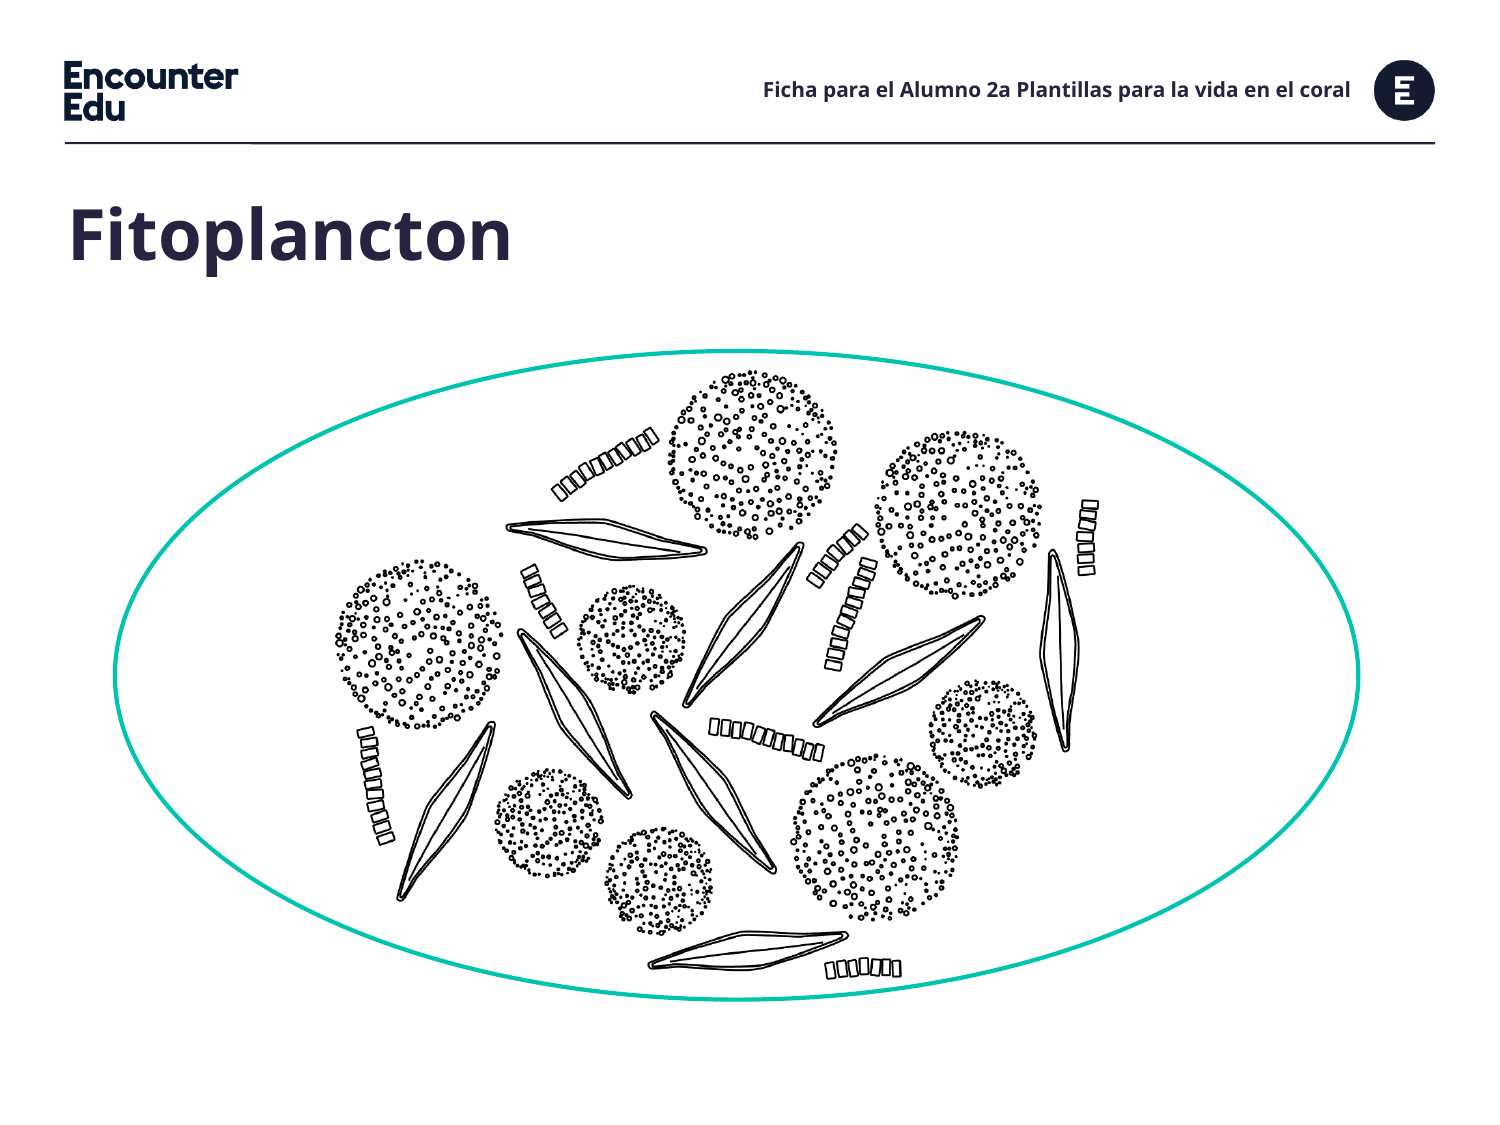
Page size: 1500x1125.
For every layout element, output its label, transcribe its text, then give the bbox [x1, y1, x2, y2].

list Fitoplancton [59, 191, 929, 394]
text_box [523, 980, 950, 1000]
picture [335, 370, 1099, 980]
title Ficha para el Alumno 2a Plantillas para la vida en el coral [749, 67, 1359, 114]
picture [1372, 58, 1436, 122]
text_box [1099, 411, 1359, 939]
text_box [114, 427, 335, 923]
picture [60, 59, 243, 122]
text_box [929, 366, 947, 370]
